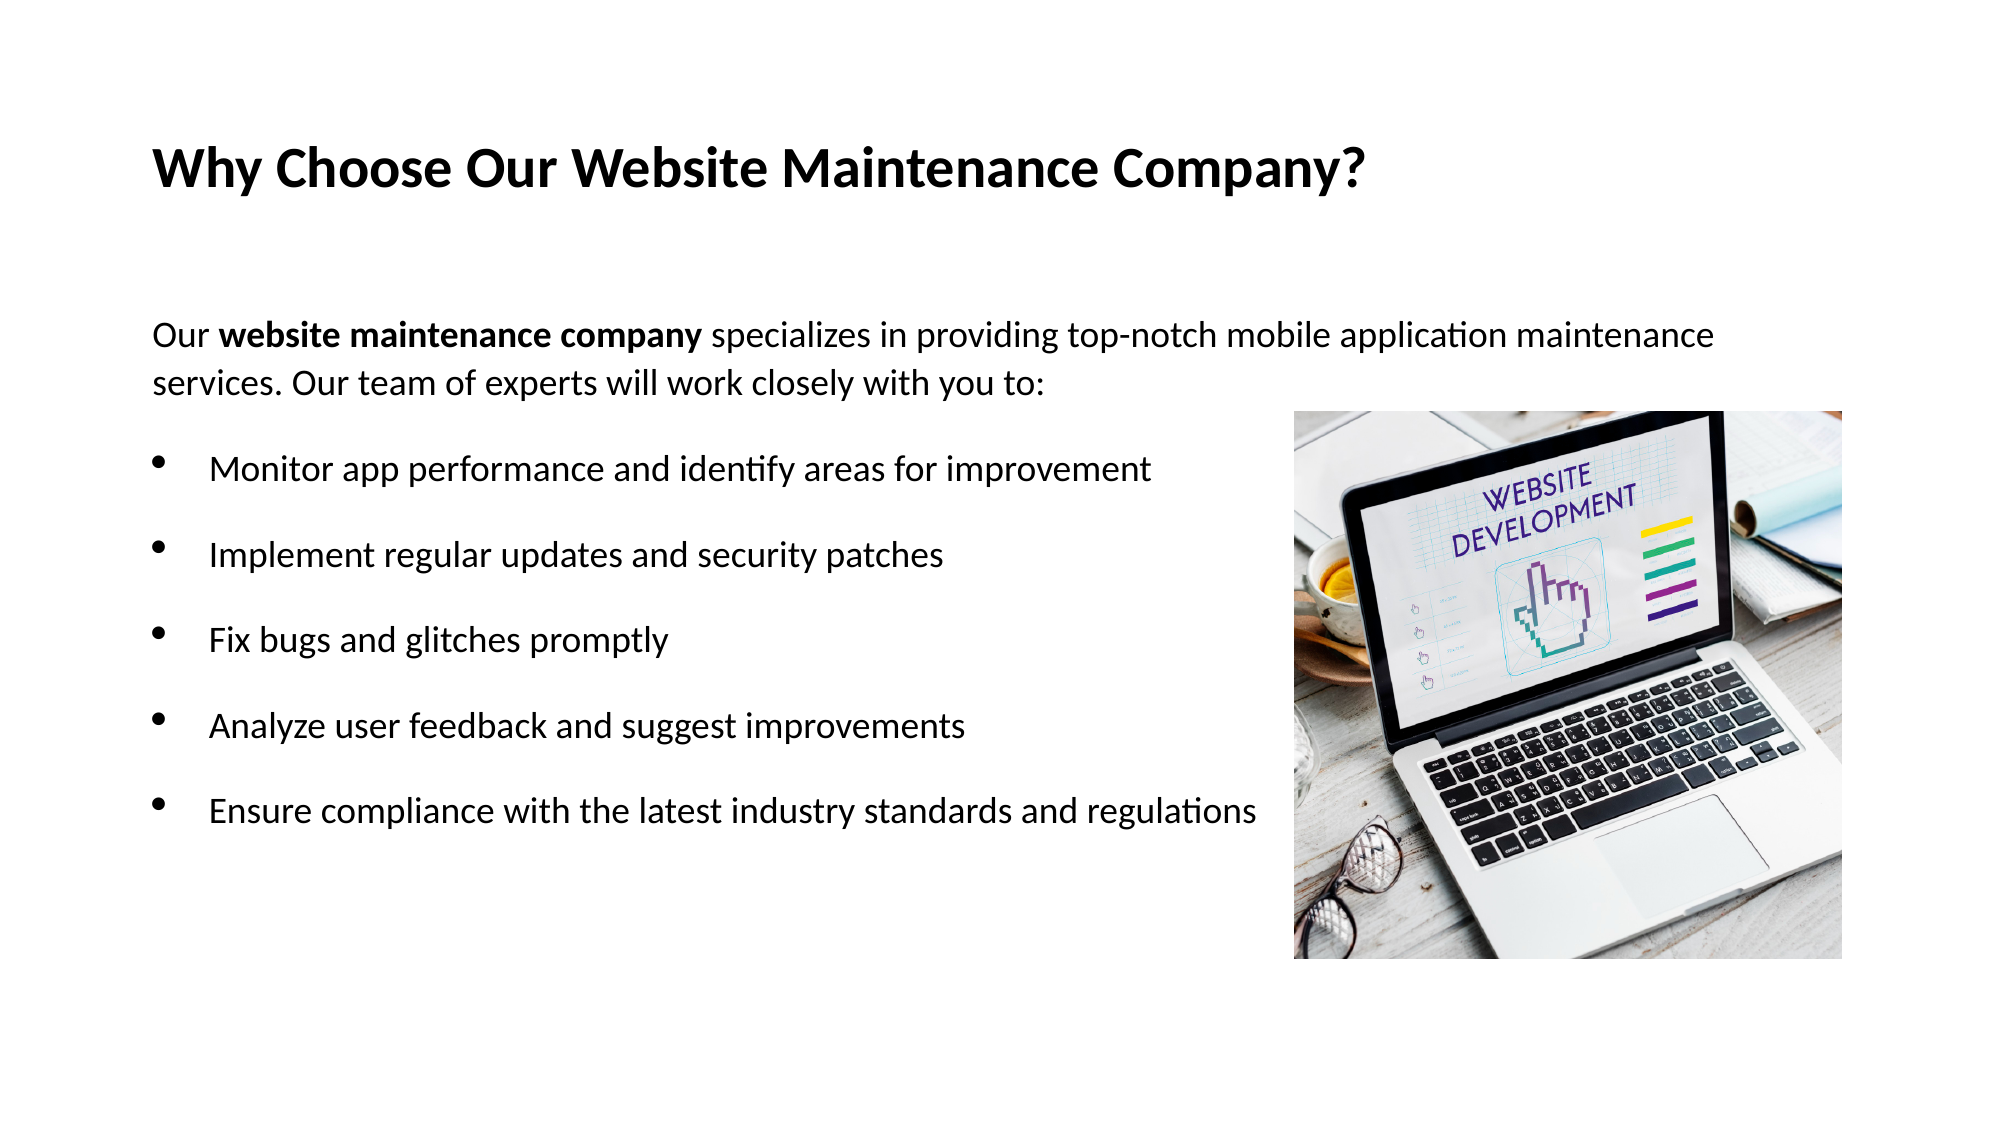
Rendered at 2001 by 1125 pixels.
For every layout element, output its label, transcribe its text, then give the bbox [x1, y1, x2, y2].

title Why Choose Our Website Maintenance Company? [137, 59, 1863, 278]
picture [1294, 410, 1842, 959]
list Our website maintenance company specializes in providing top-notch mobile application maintenance services. Our team of experts will work closely with you to: Monitor app performance and identify areas for improvement Implement regular updates and security patches Fix bugs and glitches promptly Analyze user feedback and suggest improvements Ensure compliance with the latest industry standards and regulations [137, 299, 1863, 1014]
